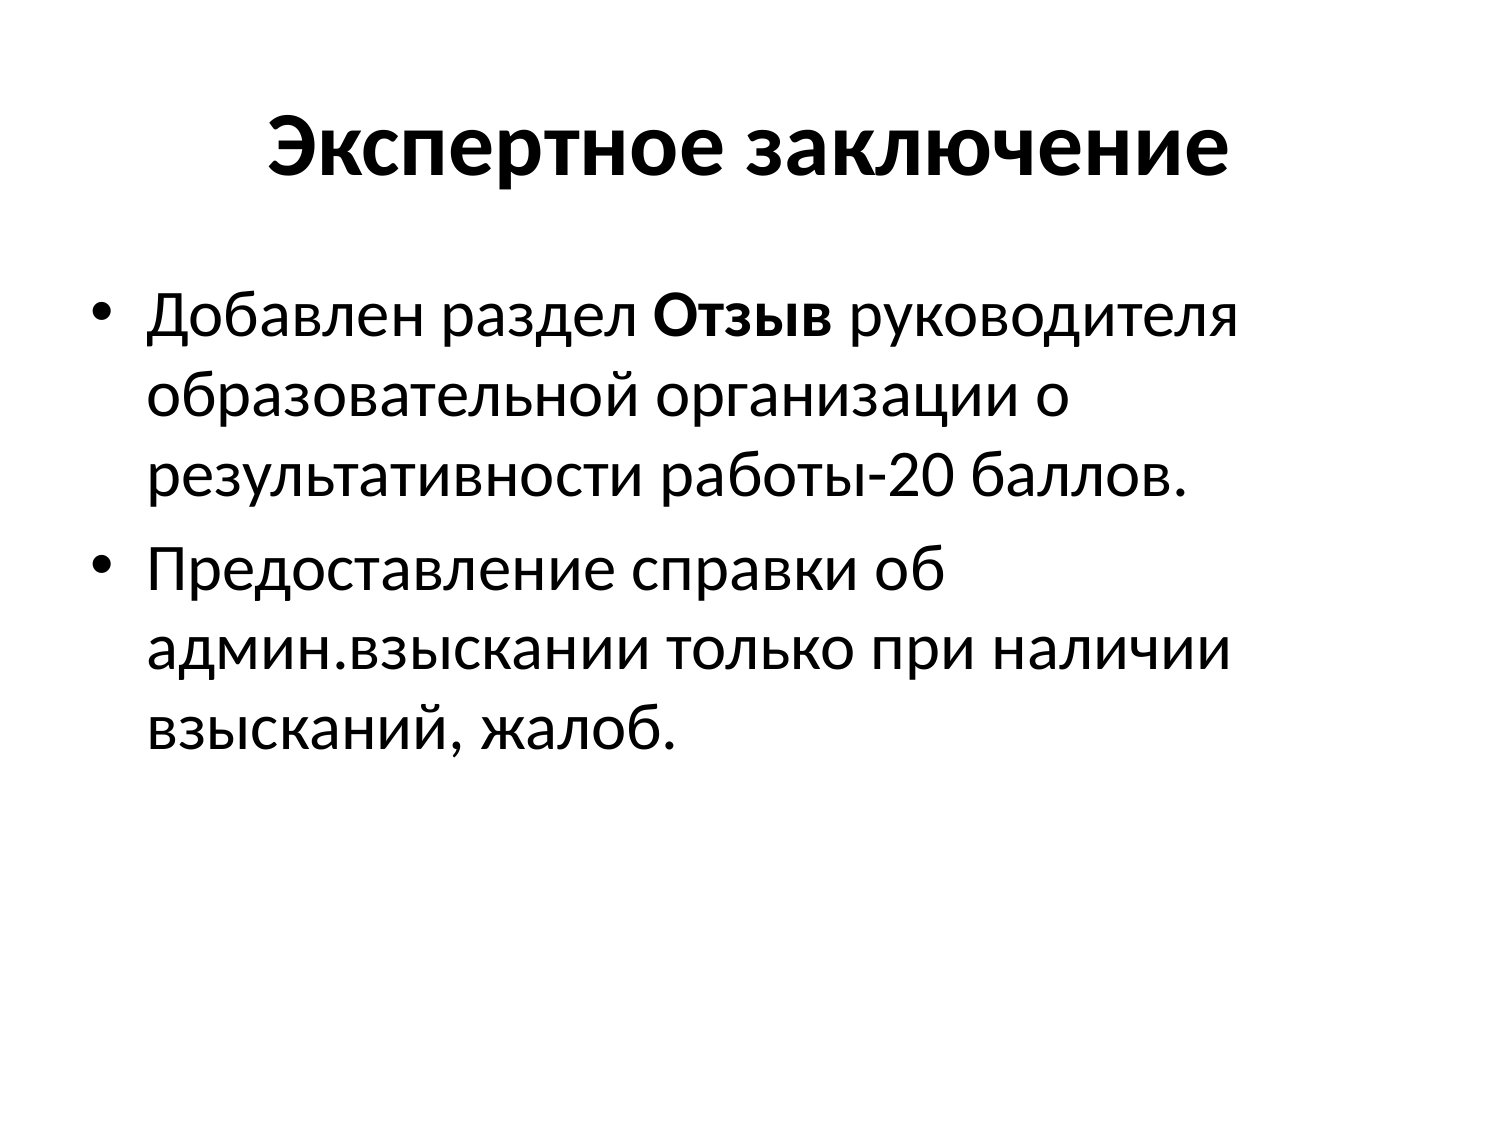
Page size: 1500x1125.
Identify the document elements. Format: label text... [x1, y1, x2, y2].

title Экспертное заключение [75, 45, 1425, 233]
list Добавлен раздел Отзыв руководителя образовательной организации о результативности работы-20 баллов. Предоставление справки об админ.взыскании только при наличии взысканий, жалоб. [75, 262, 1425, 1005]
